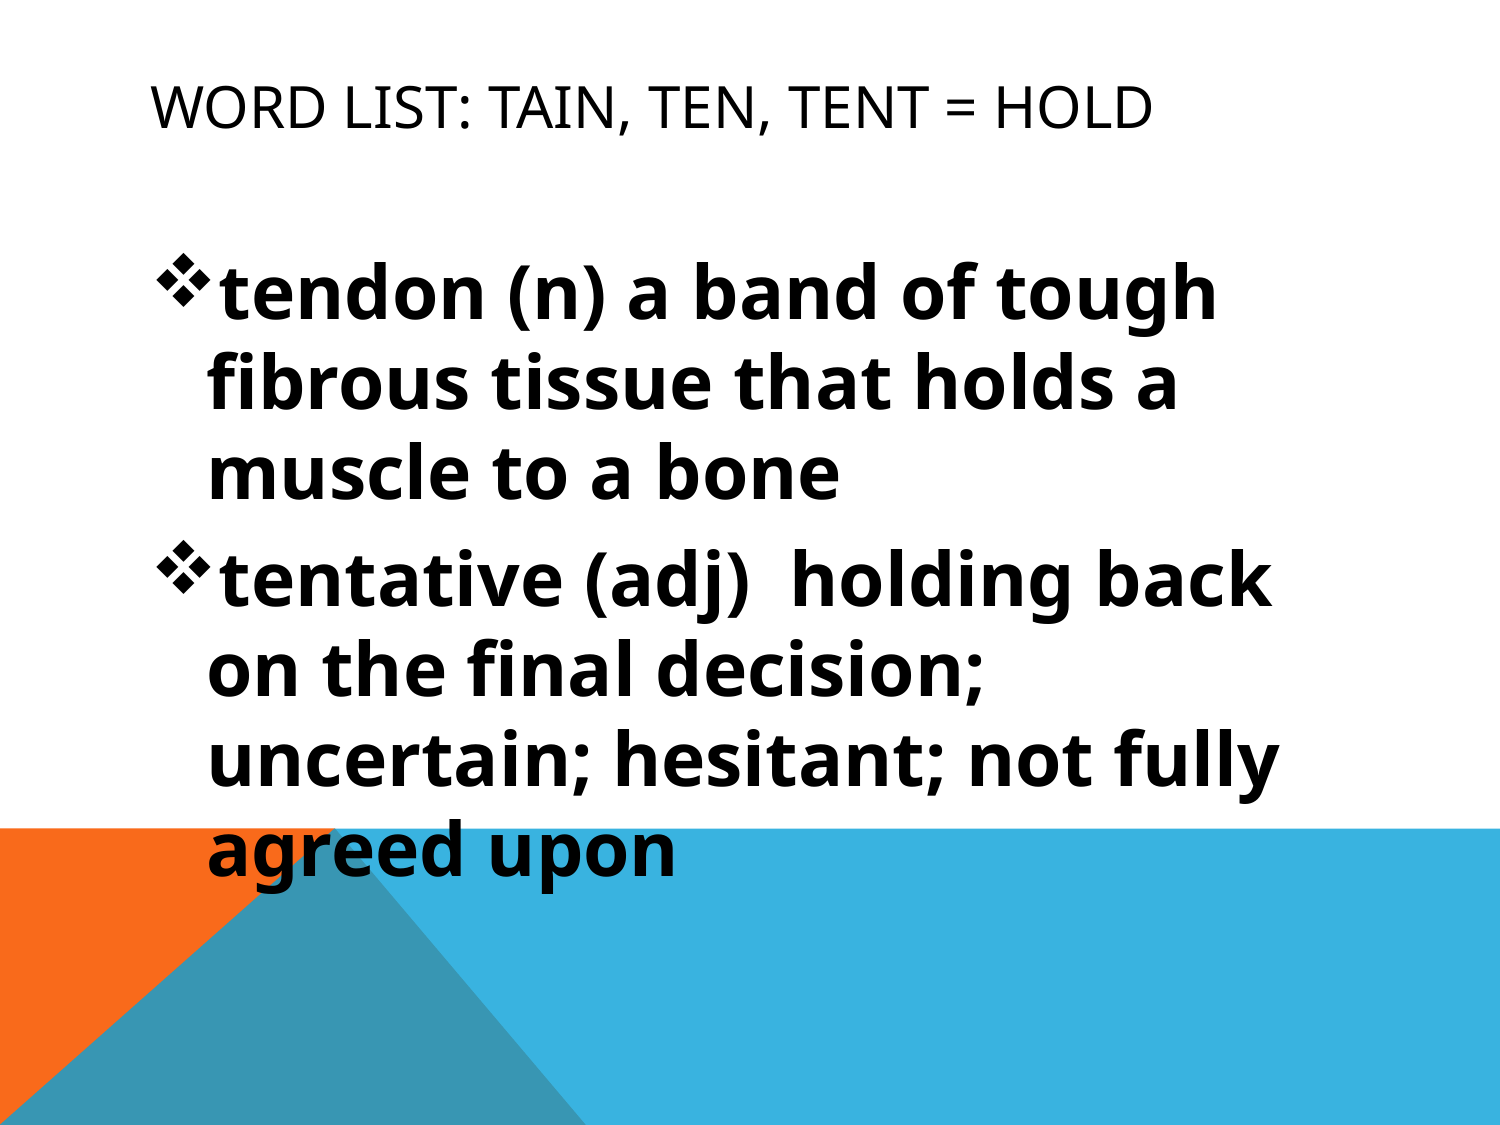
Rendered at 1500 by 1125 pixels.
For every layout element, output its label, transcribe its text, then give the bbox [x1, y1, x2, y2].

list tendon (n) a band of tough fibrous tissue that holds a muscle to a bone tentative (adj) holding back on the final decision; uncertain; hesitant; not fully agreed upon [135, 180, 1369, 768]
title Word list: tain, ten, tent = hold [135, 60, 1369, 150]
